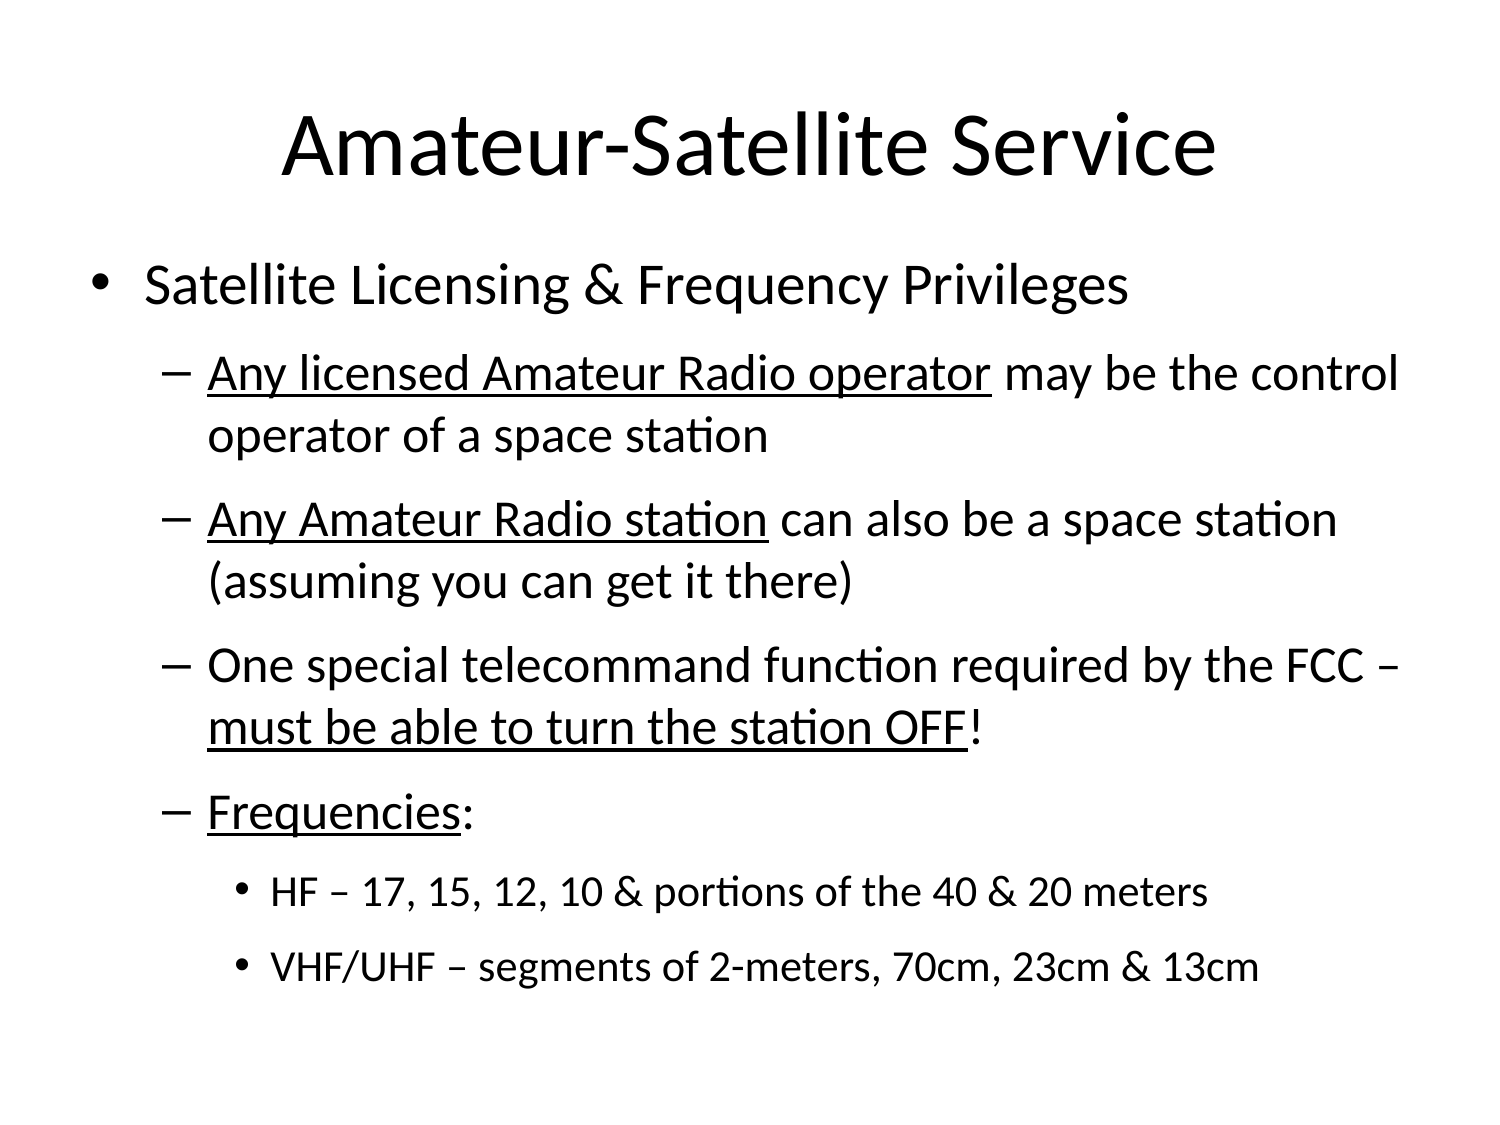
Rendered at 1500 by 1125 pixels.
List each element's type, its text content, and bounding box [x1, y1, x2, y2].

title Amateur-Satellite Service [75, 45, 1425, 233]
list Satellite Licensing & Frequency Privileges Any licensed Amateur Radio operator may be the control operator of a space station Any Amateur Radio station can also be a space station (assuming you can get it there) One special telecommand function required by the FCC – must be able to turn the station OFF! Frequencies: HF – 17, 15, 12, 10 & portions of the 40 & 20 meters VHF/UHF – segments of 2-meters, 70cm, 23cm & 13cm [75, 237, 1425, 1005]
